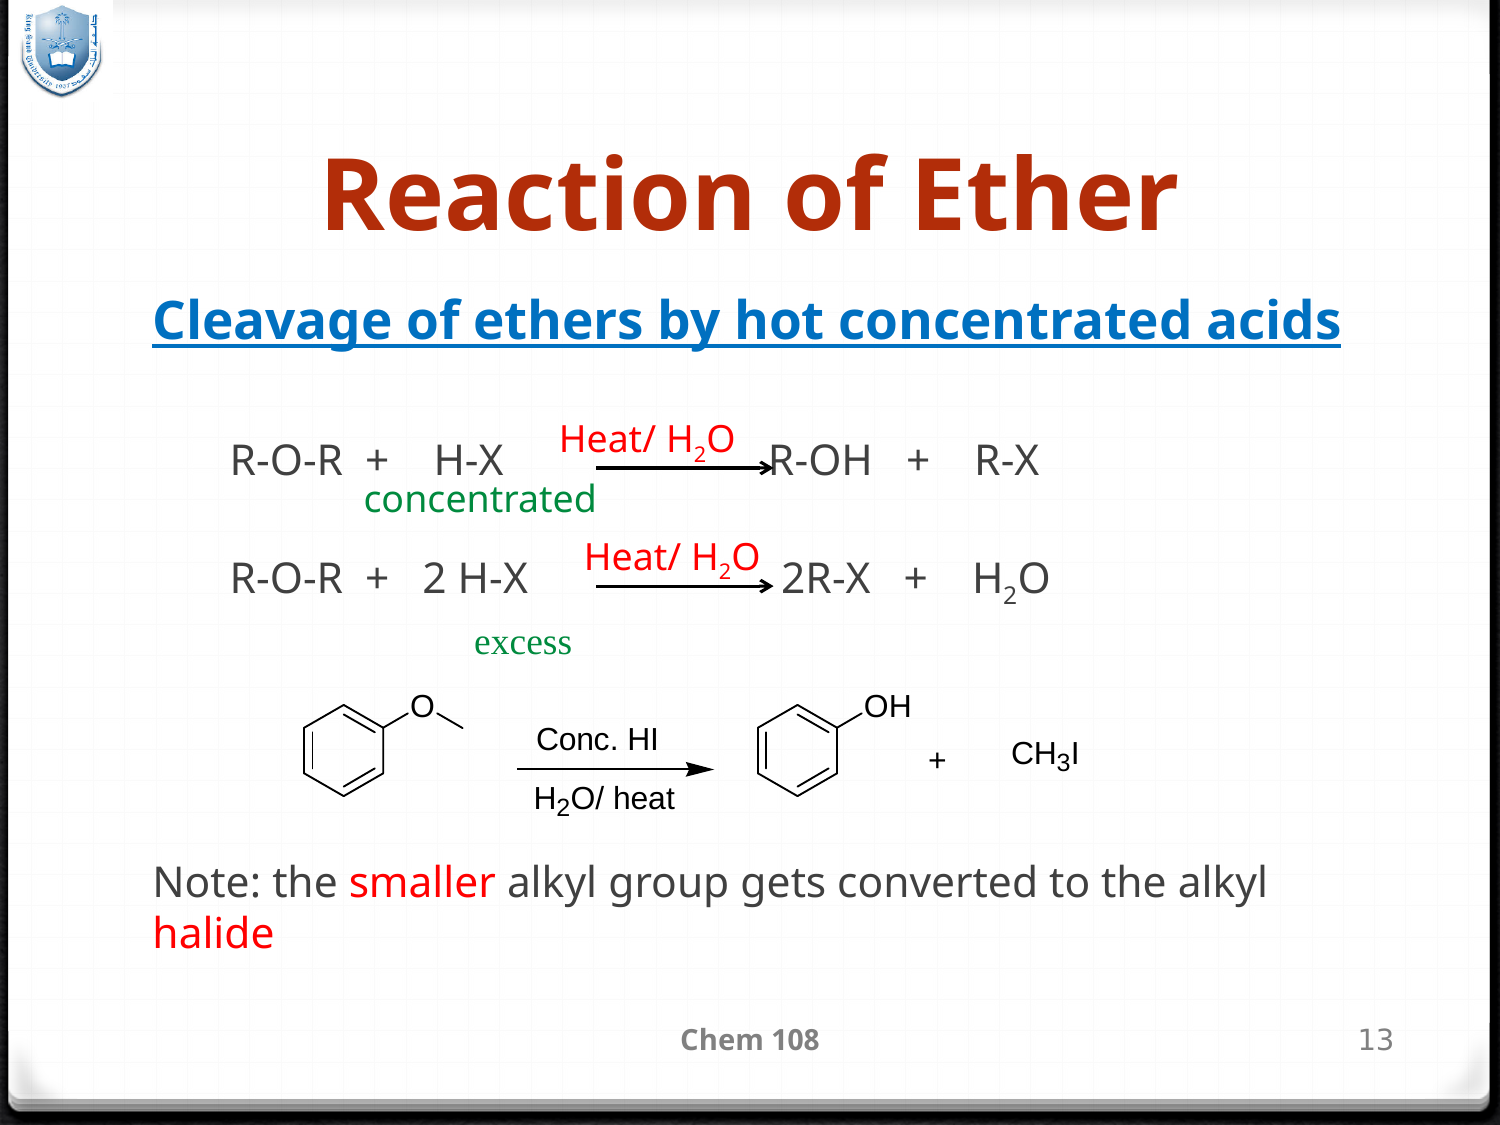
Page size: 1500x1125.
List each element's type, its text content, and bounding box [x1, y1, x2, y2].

text_box Heat/ H2O [544, 407, 751, 467]
slide_number 13 [1059, 1008, 1410, 1069]
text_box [300, 692, 1081, 823]
picture [0, 0, 1500, 1125]
text_box Heat/ H2O [569, 525, 776, 592]
footer 108 Chem [512, 1008, 988, 1069]
text_box excess [459, 610, 587, 670]
text_box concentrated [348, 467, 612, 528]
list Cleavage of ethers by hot concentrated acids R-O-R + H-X R-OH + R-X R-O-R + 2 H-X 2R-X + H2O Note: the smaller alkyl group gets converted to the alkyl halide [137, 278, 1363, 983]
title Reaction of Ether [90, 71, 1410, 309]
